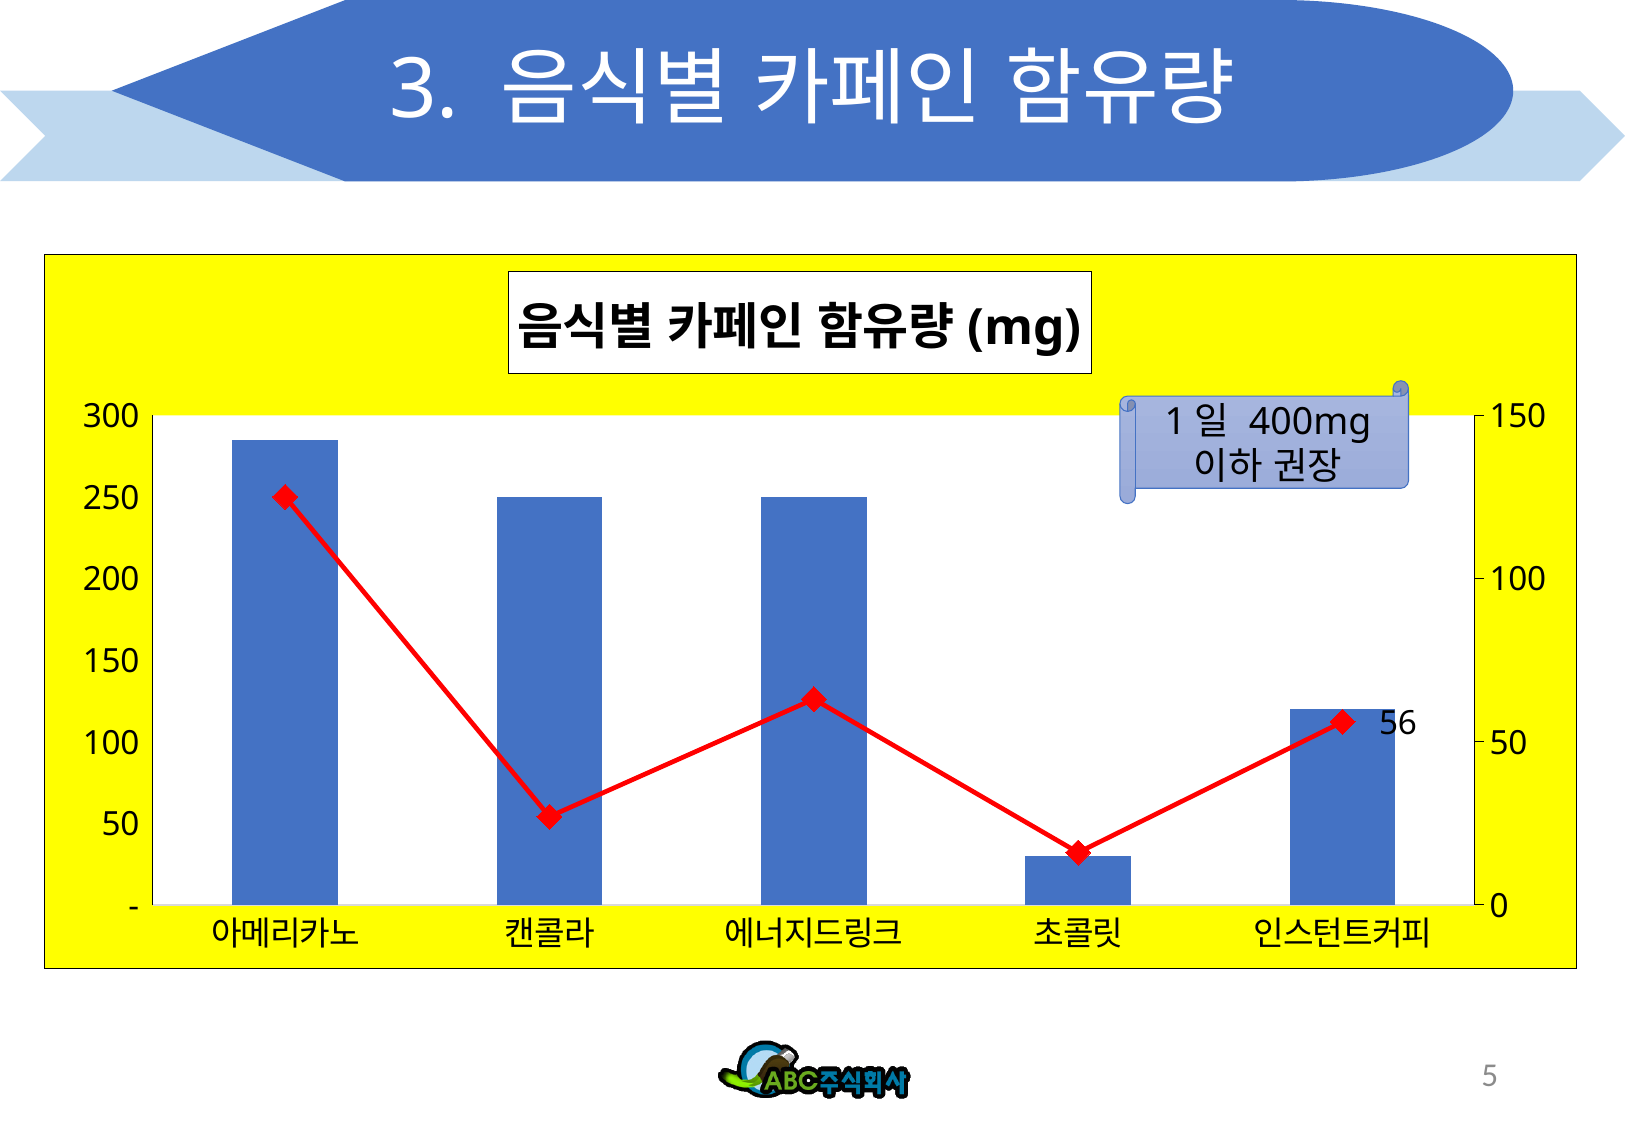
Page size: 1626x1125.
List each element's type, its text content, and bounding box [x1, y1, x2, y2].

picture [709, 1034, 916, 1103]
slide_number 5 [1147, 1042, 1514, 1103]
chart [44, 254, 1577, 969]
title 3. 음식별 카페인 함유량 [0, 0, 1625, 182]
